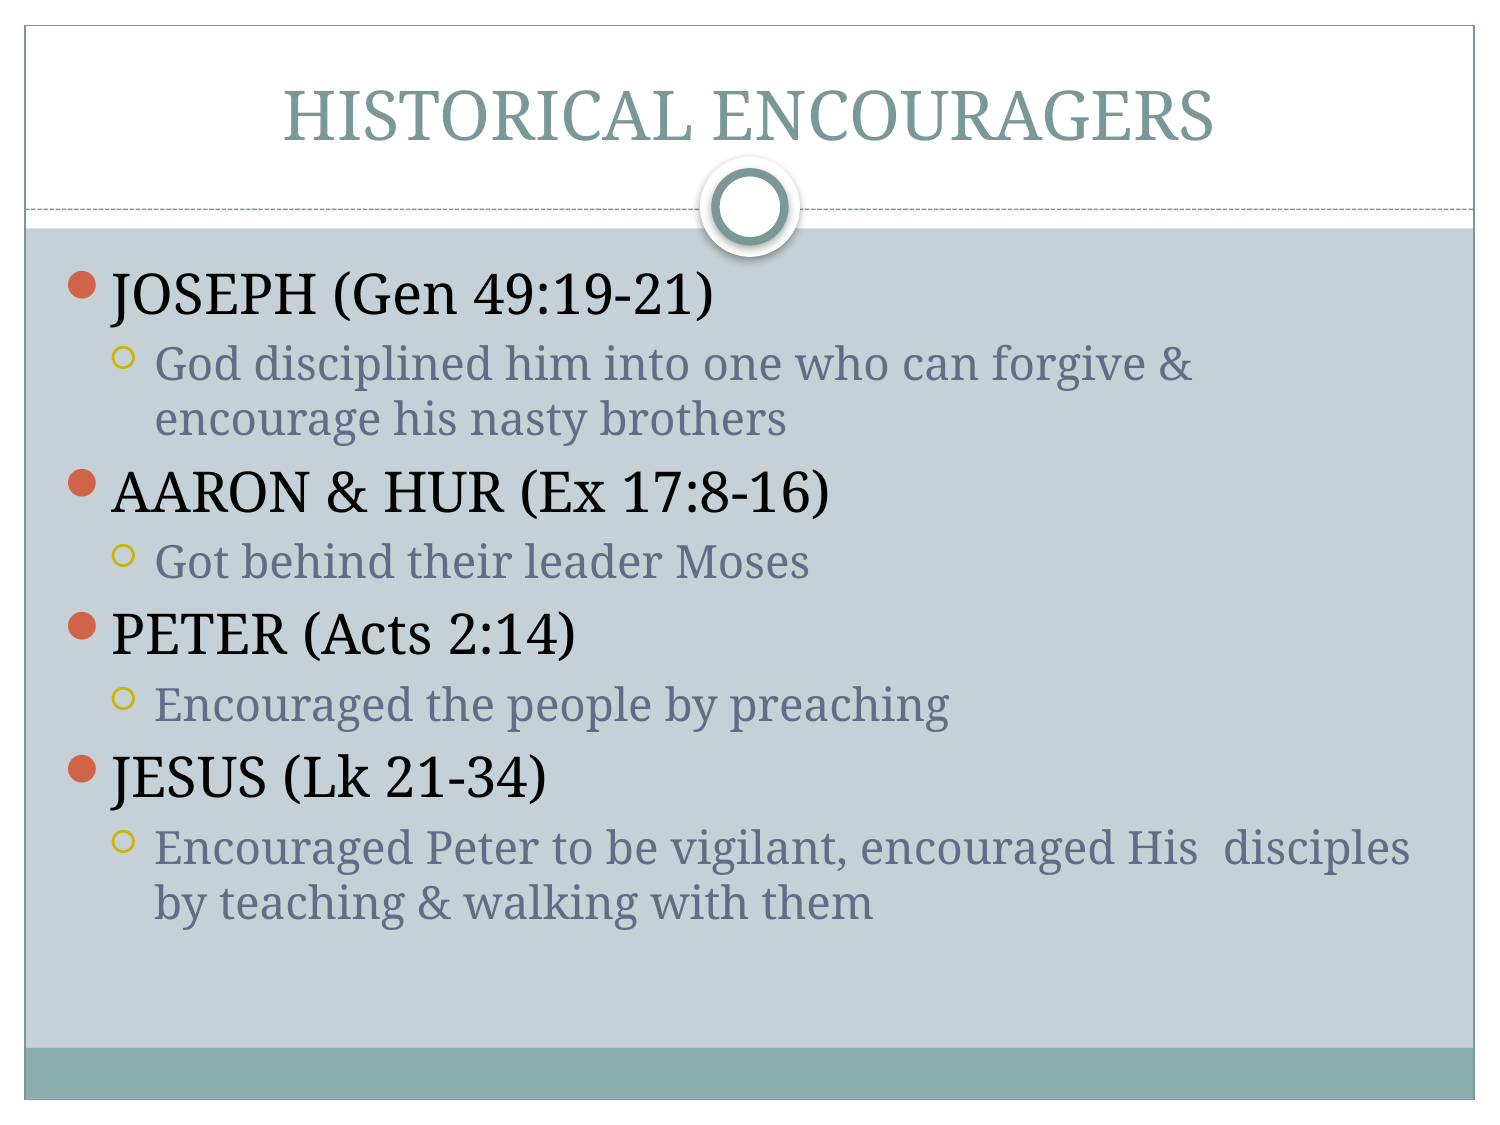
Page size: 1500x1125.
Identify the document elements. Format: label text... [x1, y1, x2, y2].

title HISTORICAL ENCOURAGERS [49, 37, 1450, 162]
list JOSEPH (Gen 49:19-21) God disciplined him into one who can forgive & encourage his nasty brothers AARON & HUR (Ex 17:8-16) Got behind their leader Moses PETER (Acts 2:14) Encouraged the people by preaching JESUS (Lk 21-34) Encouraged Peter to be vigilant, encouraged His disciples by teaching & walking with them [49, 250, 1445, 1001]
